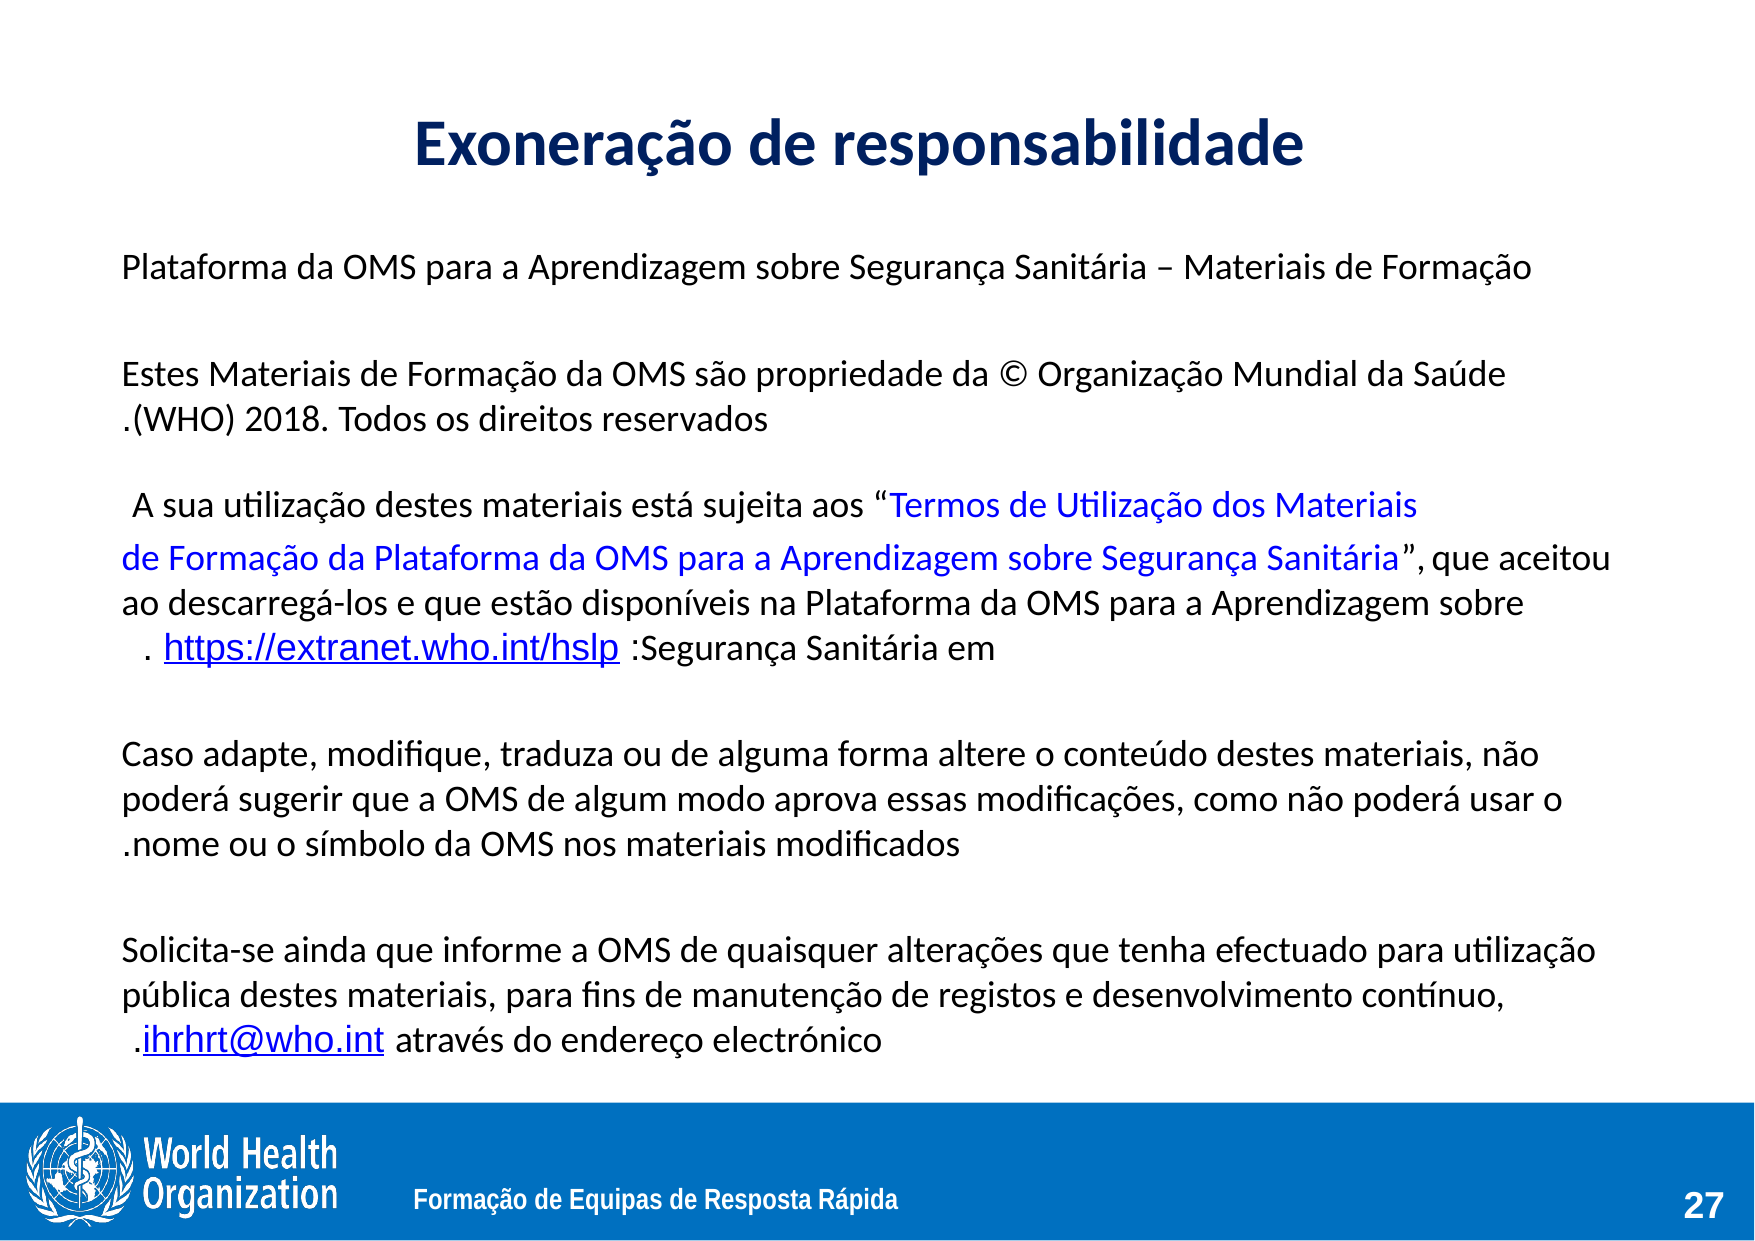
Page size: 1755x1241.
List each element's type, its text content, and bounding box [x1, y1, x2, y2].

picture [25, 1116, 337, 1227]
text_box Exoneração de responsabilidade Plataforma da OMS para a Aprendizagem sobre Segurança Sanitária – Materiais de Formação Estes Materiais de Formação da OMS são propriedade da © Organização Mundial da Saúde (WHO) 2018. Todos os direitos reservados. A sua utilização destes materiais está sujeita aos “Termos de Utilização dos Materiais de Formação da Plataforma da OMS para a Aprendizagem sobre Segurança Sanitária”, que aceitou ao descarregá-los e que estão disponíveis na Plataforma da OMS para a Aprendizagem sobre Segurança Sanitária em: https://extranet.who.int/hslp . Caso adapte, modifique, traduza ou de alguma forma altere o conteúdo destes materiais, não poderá sugerir que a OMS de algum modo aprova essas modificações, como não poderá usar o nome ou o símbolo da OMS nos materiais modificados. Solicita-se ainda que informe a OMS de quaisquer alterações que tenha efectuado para utilização pública destes materiais, para fins de manutenção de registos e desenvolvimento contínuo, através do endereço electrónico ihrhrt@who.int. [106, 91, 1629, 1082]
